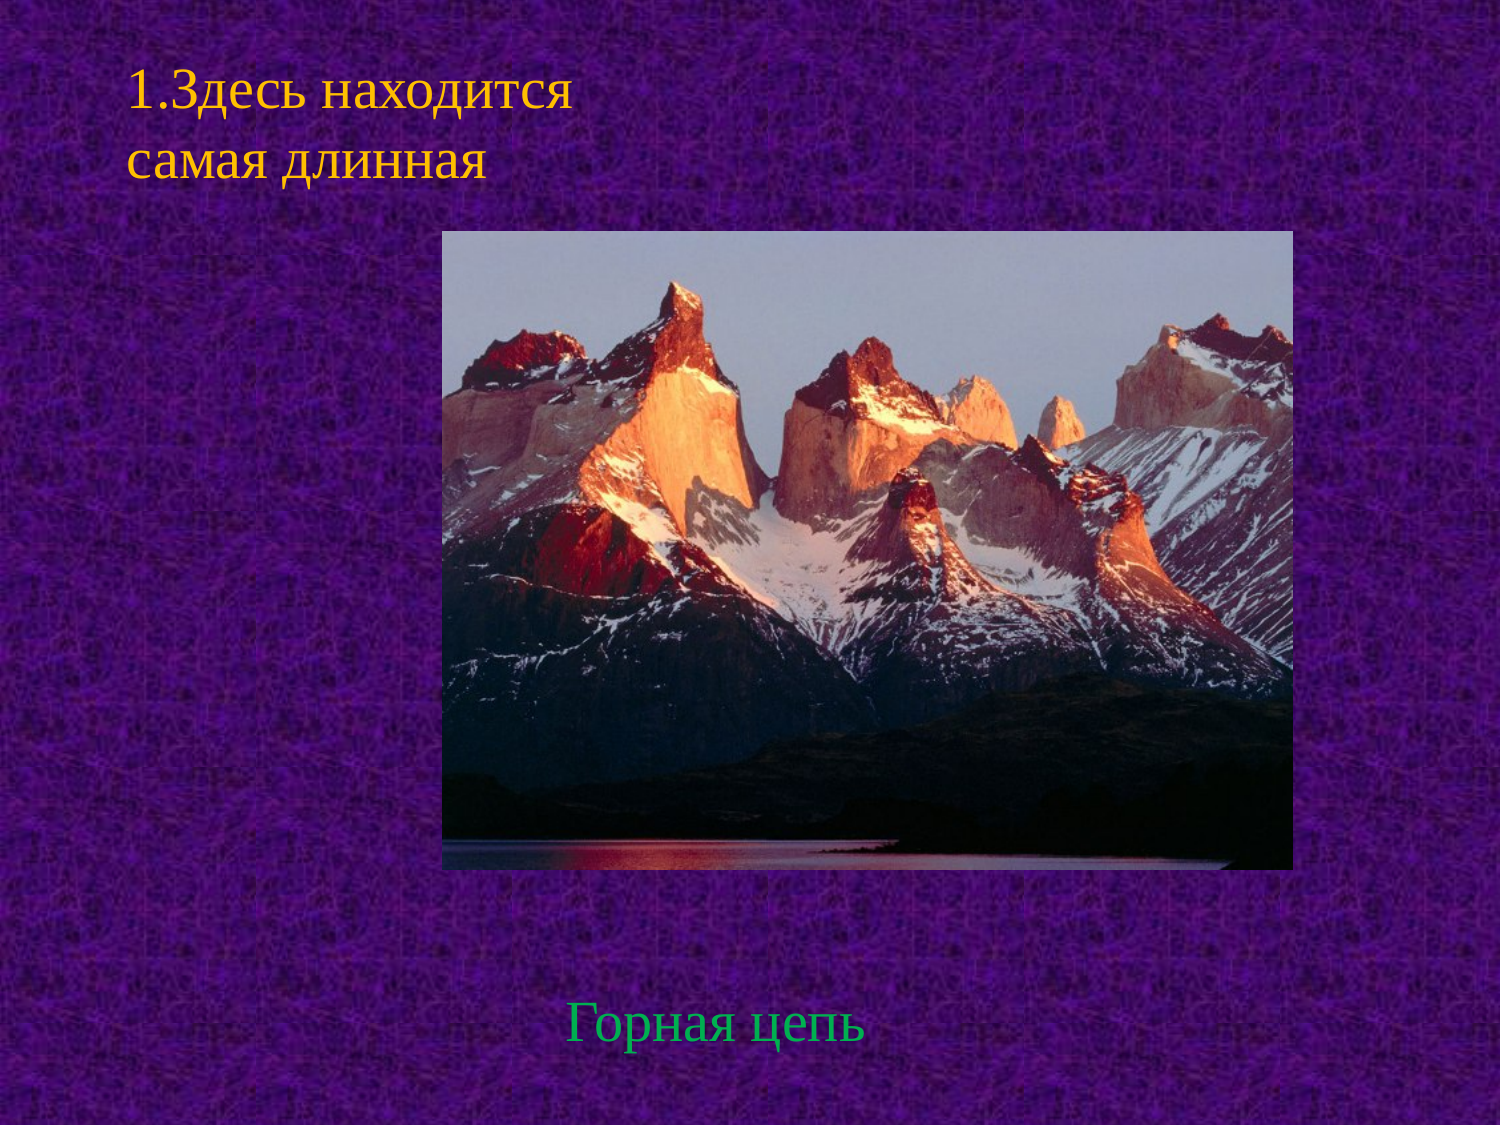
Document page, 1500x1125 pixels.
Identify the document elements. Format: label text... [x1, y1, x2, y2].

text_box Горная цепь [551, 975, 881, 1061]
picture [0, 0, 1500, 1125]
text_box 1.Здесь находится самая длинная [112, 42, 693, 198]
